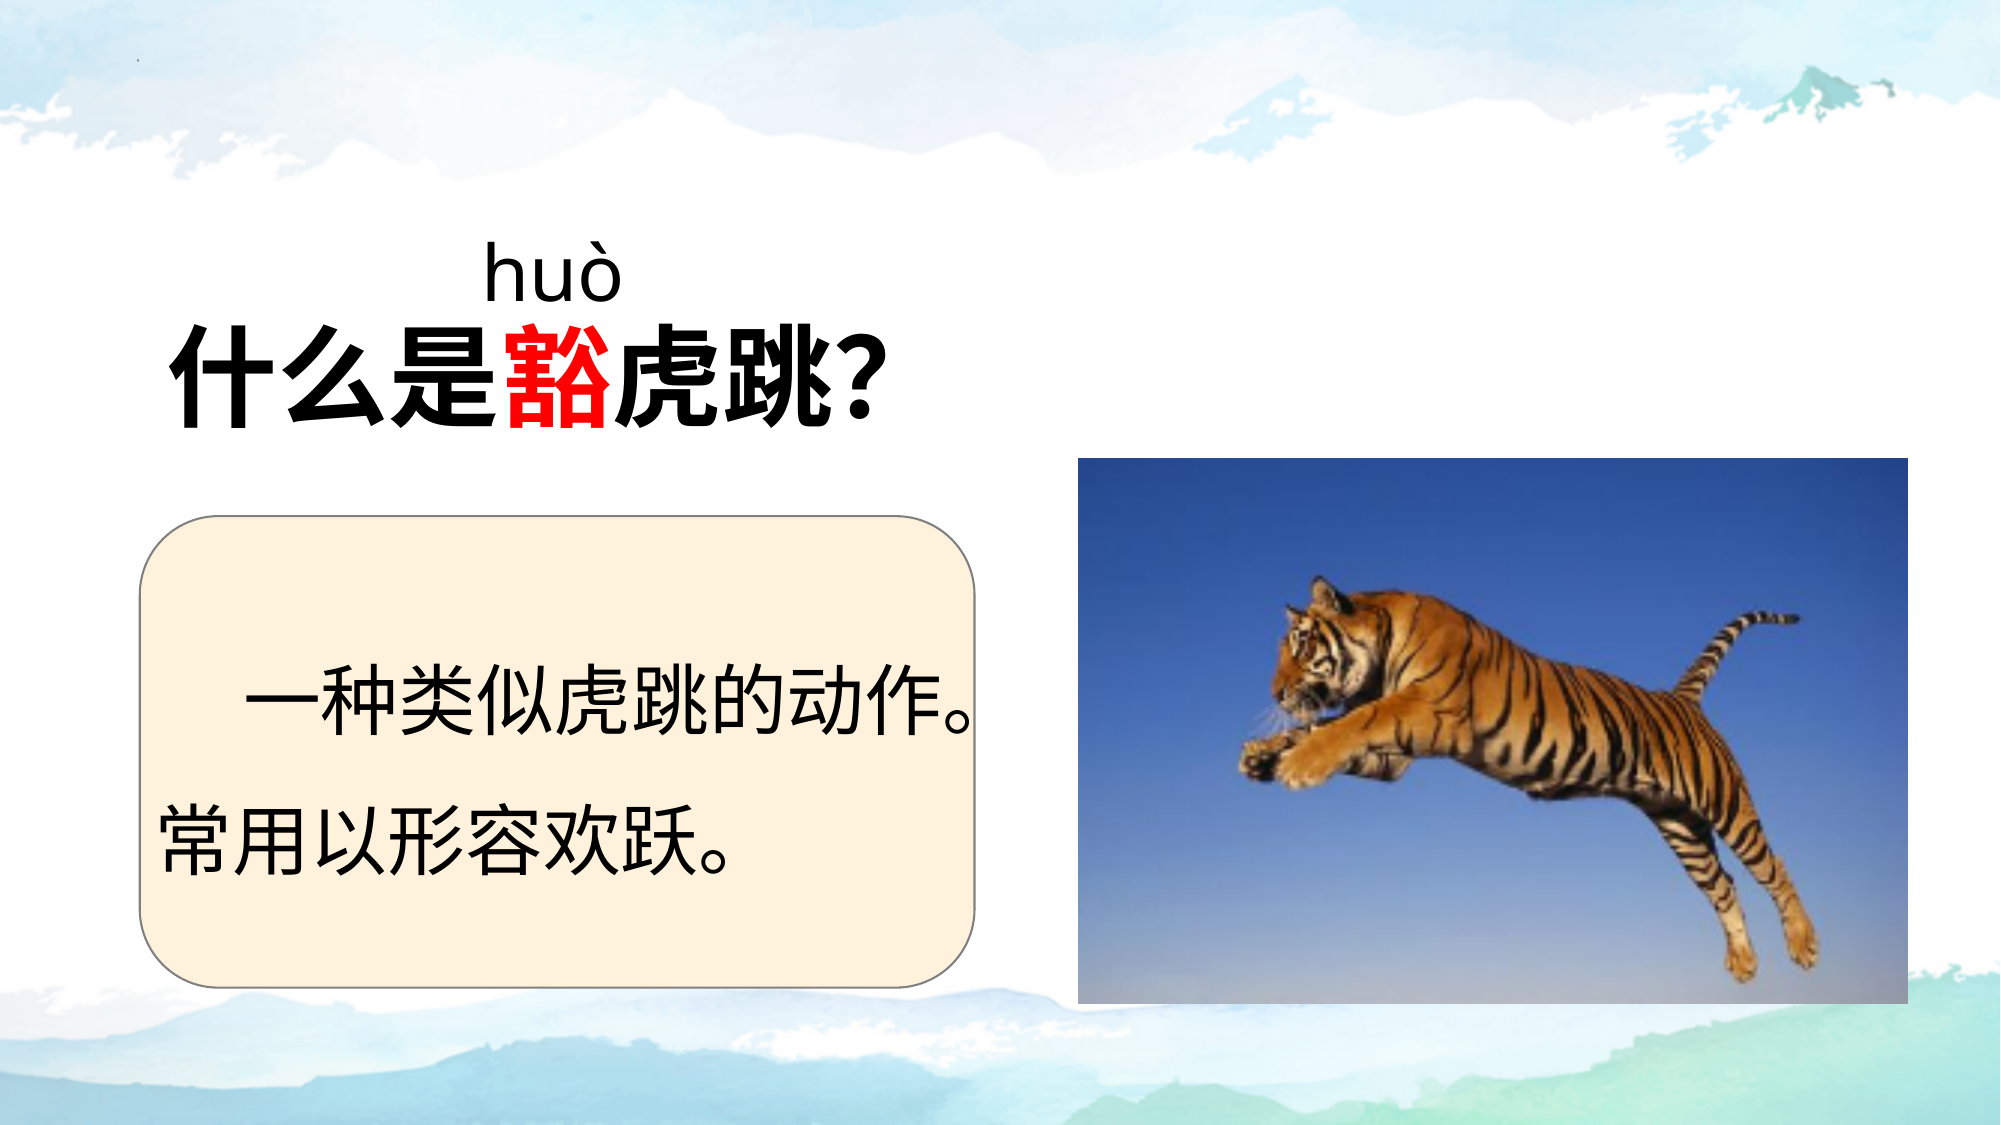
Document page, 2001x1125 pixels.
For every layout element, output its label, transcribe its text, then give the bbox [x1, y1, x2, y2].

picture [0, 0, 2001, 1125]
text_box 什么是豁虎跳？ [151, 300, 960, 449]
table_header 原 因 [92, 549, 942, 1036]
text_box huò [467, 216, 640, 325]
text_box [139, 516, 975, 988]
